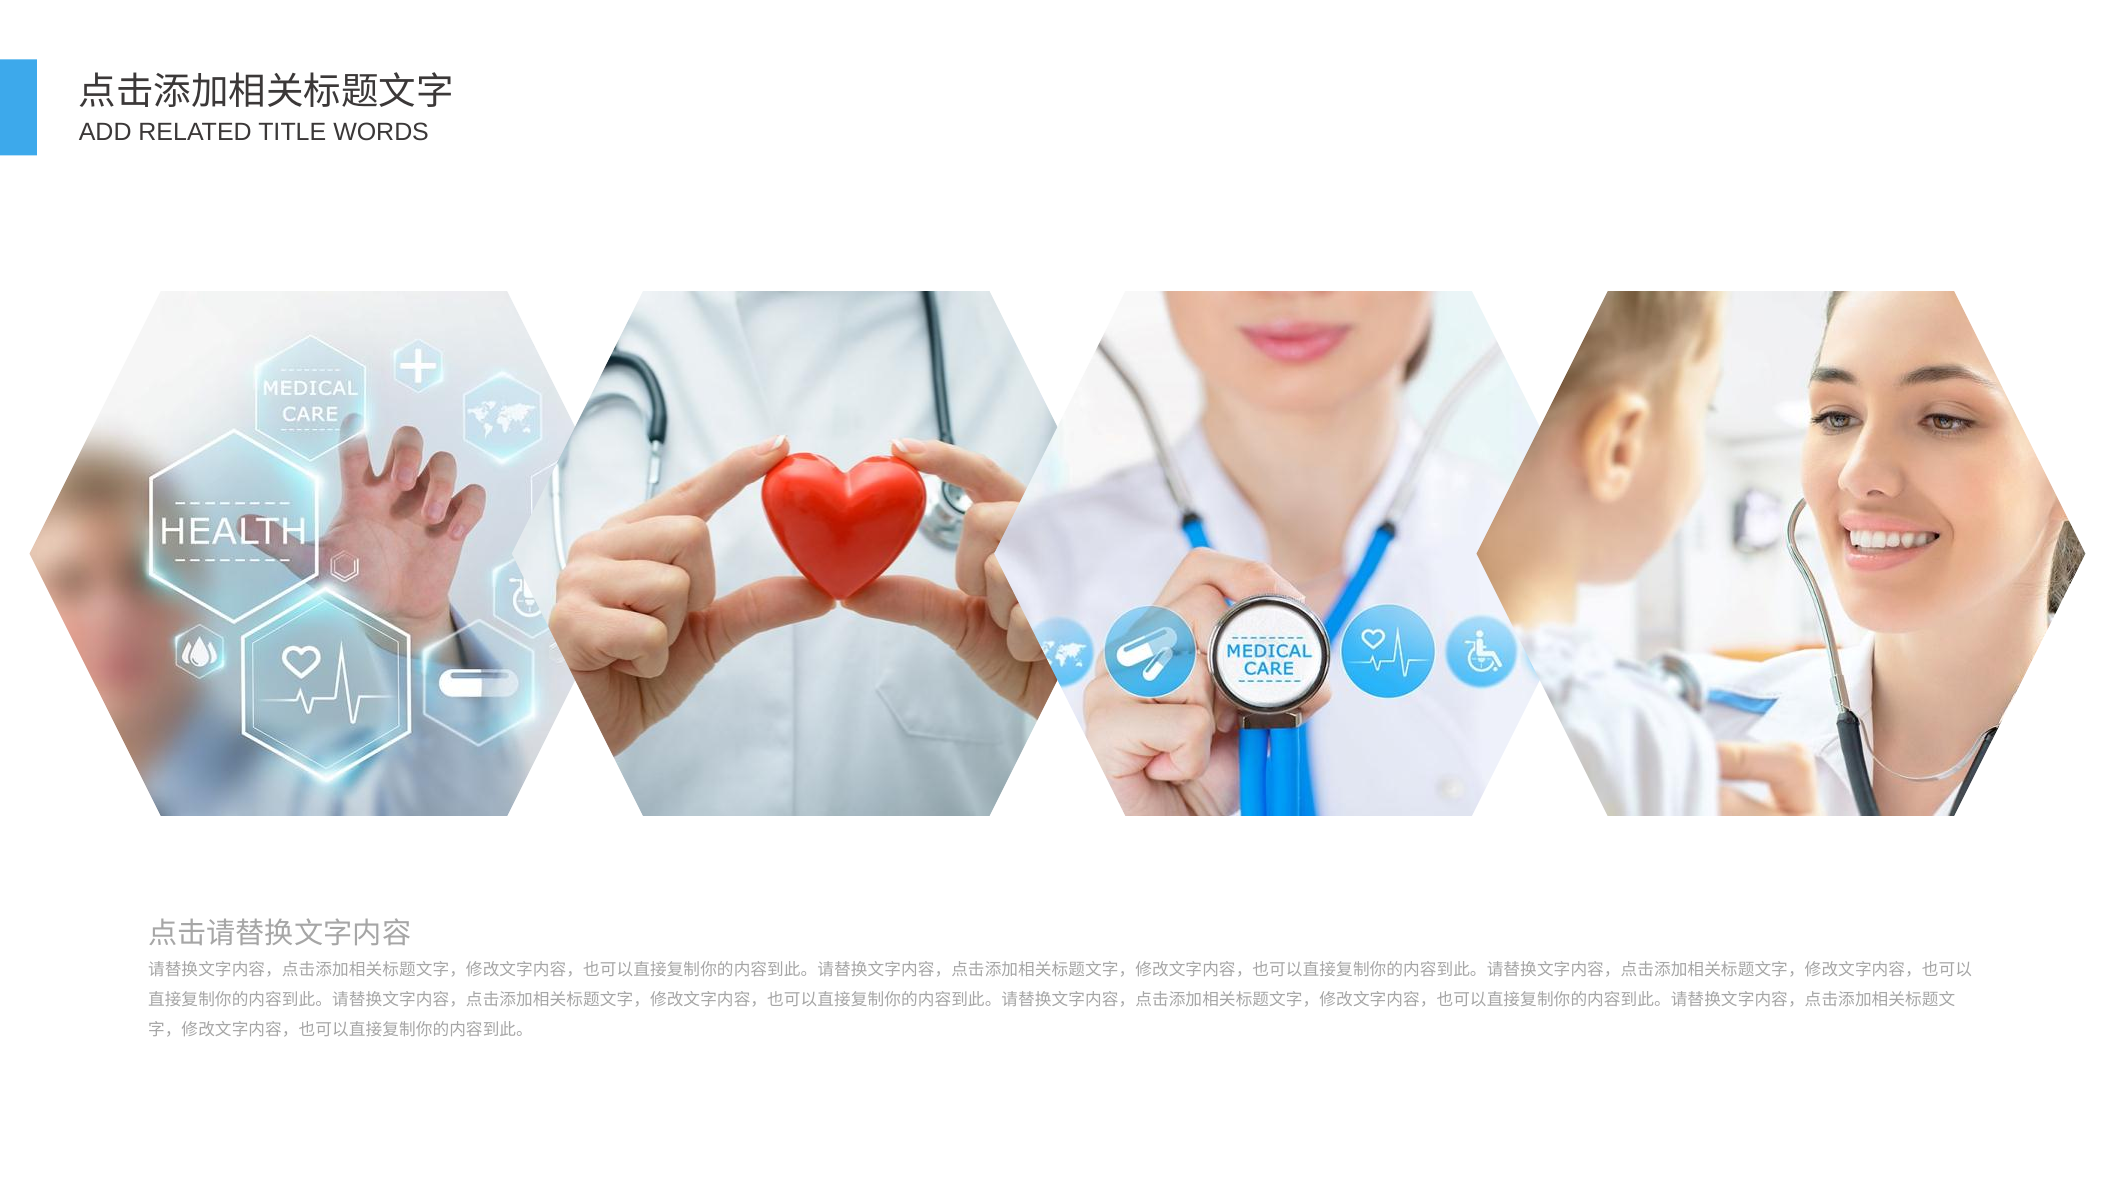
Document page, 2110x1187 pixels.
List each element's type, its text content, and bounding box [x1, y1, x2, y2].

text_box [510, 290, 1057, 817]
text_box ADD RELATED TITLE WORDS [62, 107, 446, 154]
text_box [28, 290, 575, 817]
text_box [993, 290, 1540, 817]
text_box [1475, 290, 2087, 817]
text_box 点击添加相关标题文字 [62, 59, 470, 121]
text_box 点击请替换文字内容 请替换文字内容，点击添加相关标题文字，修改文字内容，也可以直接复制你的内容到此。请替换文字内容，点击添加相关标题文字，修改文字内容，也可以直接复制你的内容到此。请替换文字内容，点击添加相关标题文字，修改文字内容，也可以直接复制你的内容到此。请替换文字内容，点击添加相关标题文字，修改文字内容，也可以直接复制你的内容到此。请替换文字内容，点击添加相关标题文字，修改文字内容，也可以直接复制你的内容到此。请替换文字内容，点击添加相关标题文字，修改文字内容，也可以直接复制你的内容到此。 [133, 889, 1993, 1047]
